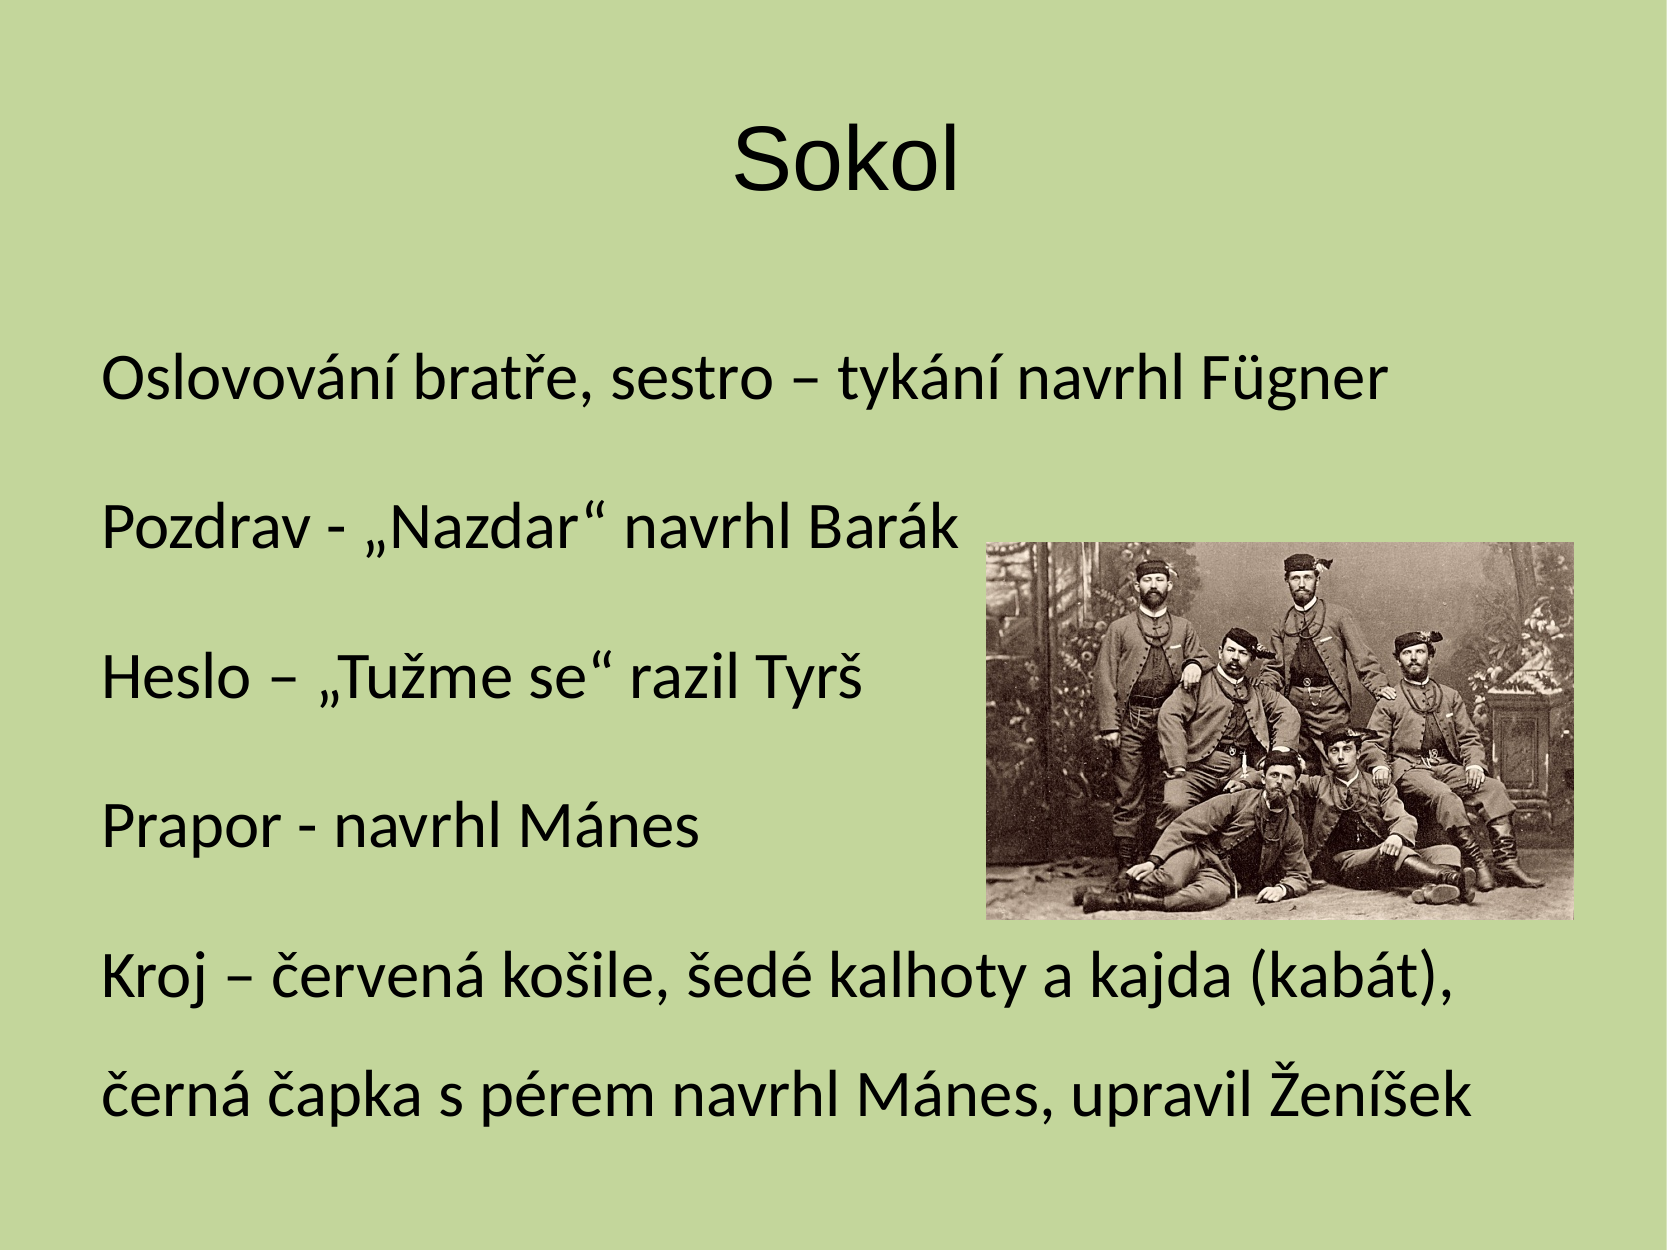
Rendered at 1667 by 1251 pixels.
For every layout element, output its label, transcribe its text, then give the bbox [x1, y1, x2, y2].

title Sokol [83, 49, 1584, 259]
list Oslovování bratře, sestro – tykání navrhl Fügner Pozdrav - „Nazdar“ navrhl Barák Heslo – „Tužme se“ razil Tyrš Prapor - navrhl Mánes Kroj – červená košile, šedé kalhoty a kajda (kabát), černá čapka s pérem navrhl Mánes, upravil Ženíšek [83, 292, 1584, 1118]
picture [986, 541, 1575, 921]
